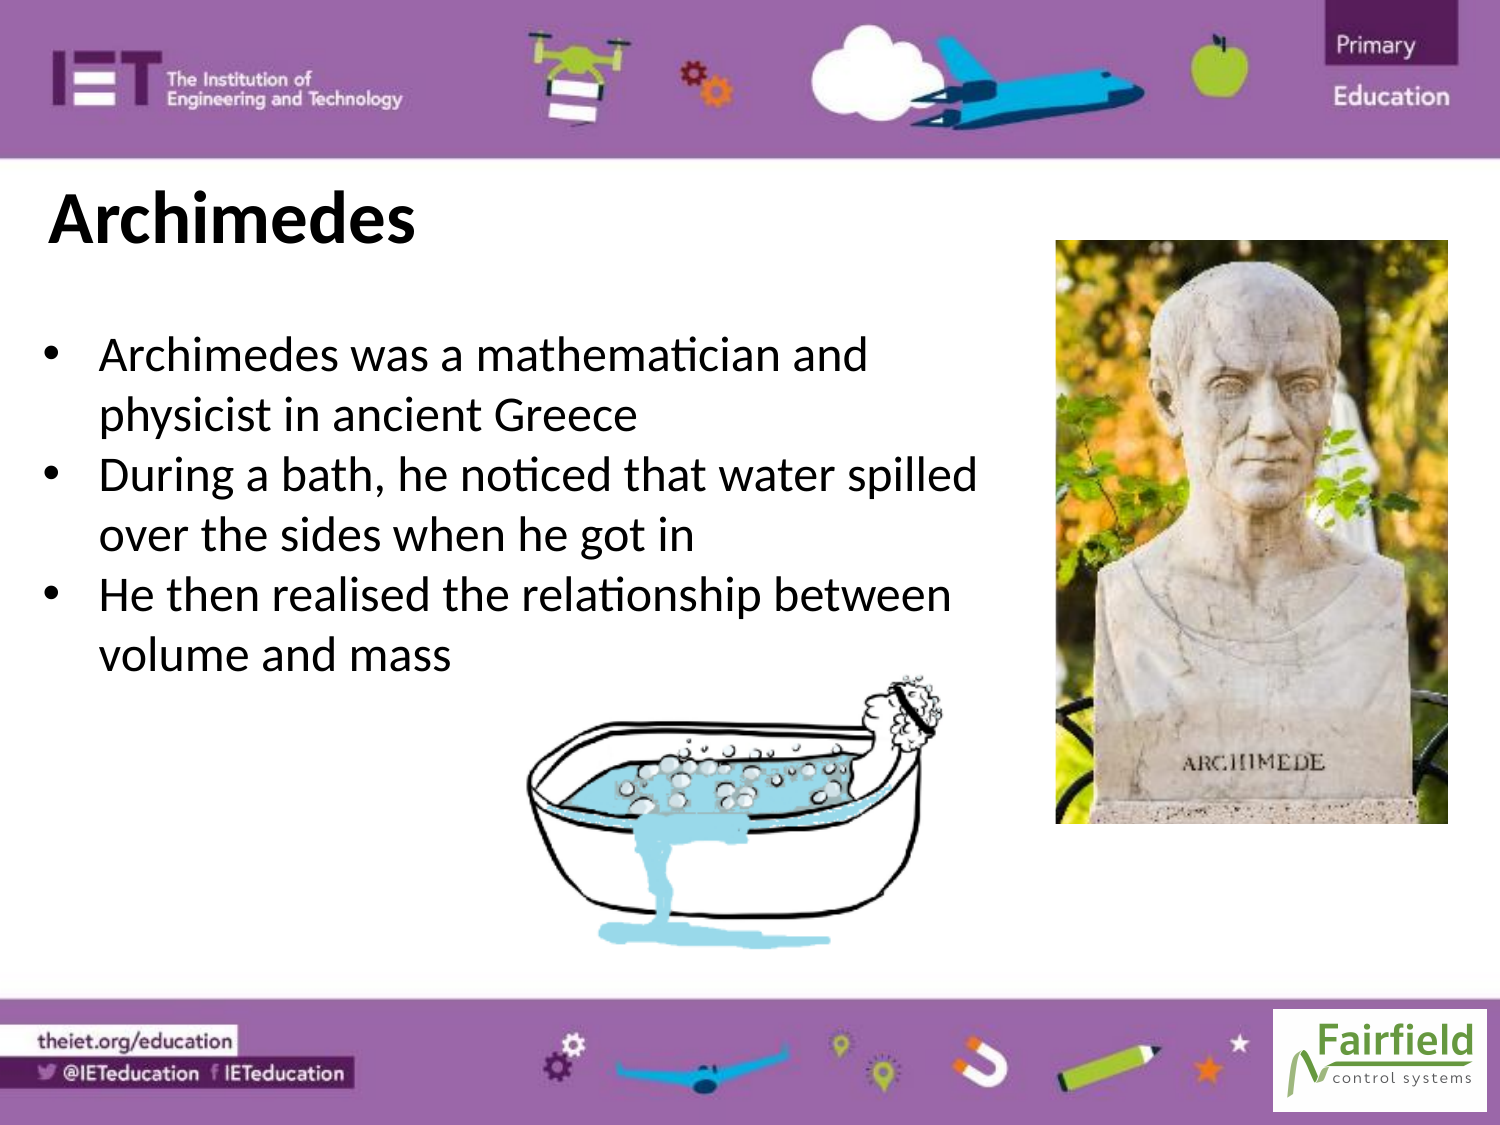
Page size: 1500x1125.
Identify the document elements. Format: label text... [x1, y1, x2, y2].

picture [0, 0, 1500, 1125]
text_box Archimedes was a mathematician and physicist in ancient Greece During a bath, he noticed that water spilled over the sides when he got in He then realised the relationship between volume and mass [27, 314, 1040, 690]
text_box Archimedes [0, 171, 1374, 284]
